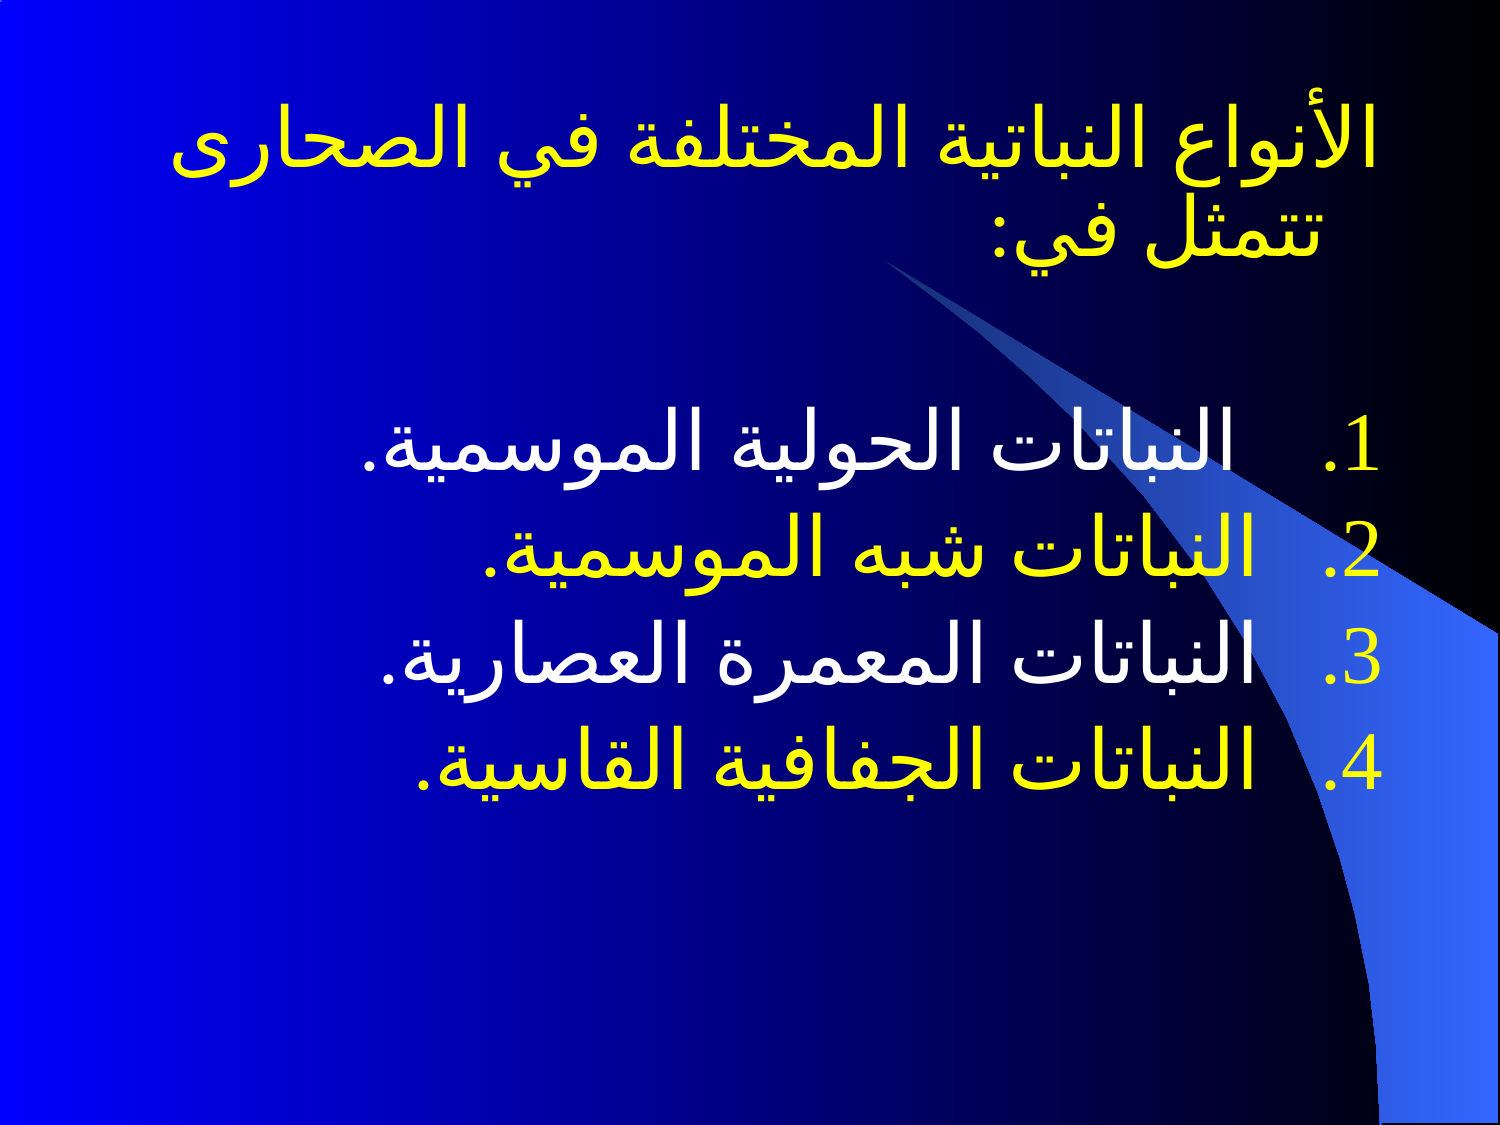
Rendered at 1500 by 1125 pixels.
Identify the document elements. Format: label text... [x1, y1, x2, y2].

list الأنواع النباتية المختلفة في الصحارى تتمثل في: النباتات الحولية الموسمية. النباتات شبه الموسمية. النباتات المعمرة العصارية. النباتات الجفافية القاسية. [62, 87, 1413, 988]
